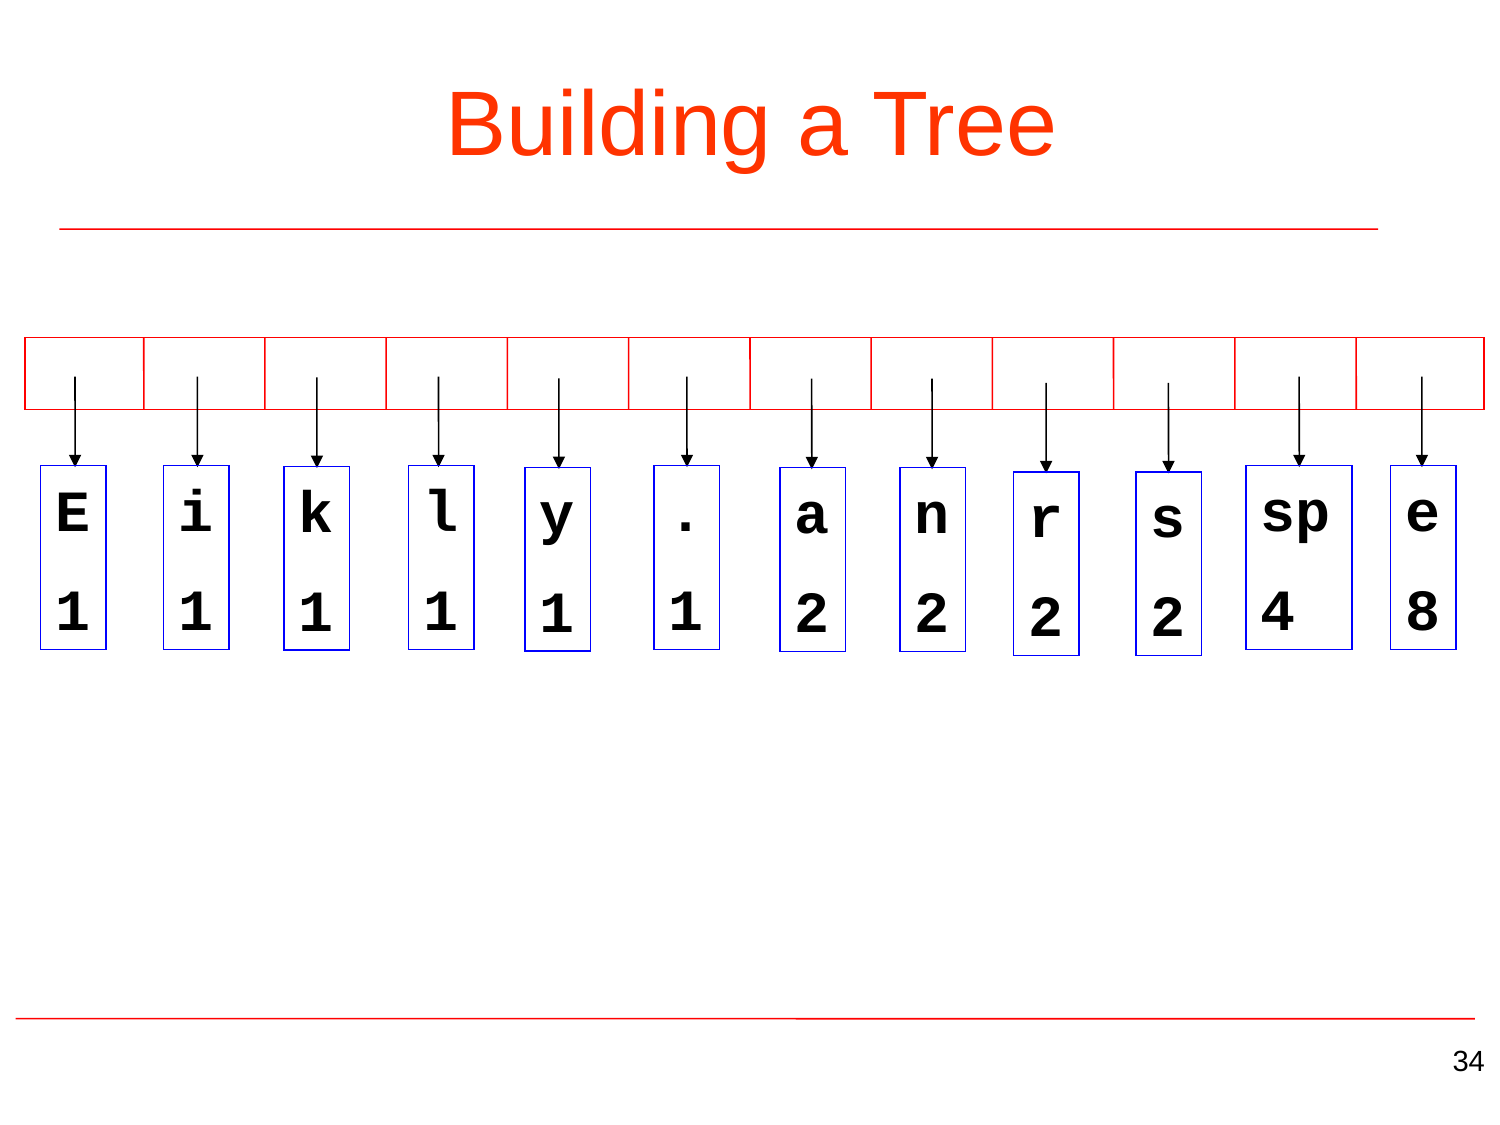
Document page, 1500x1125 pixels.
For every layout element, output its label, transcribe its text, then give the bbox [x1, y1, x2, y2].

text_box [24, 337, 1485, 664]
slide_number 34 [1149, 1034, 1500, 1113]
title Building a Tree [114, 24, 1390, 213]
